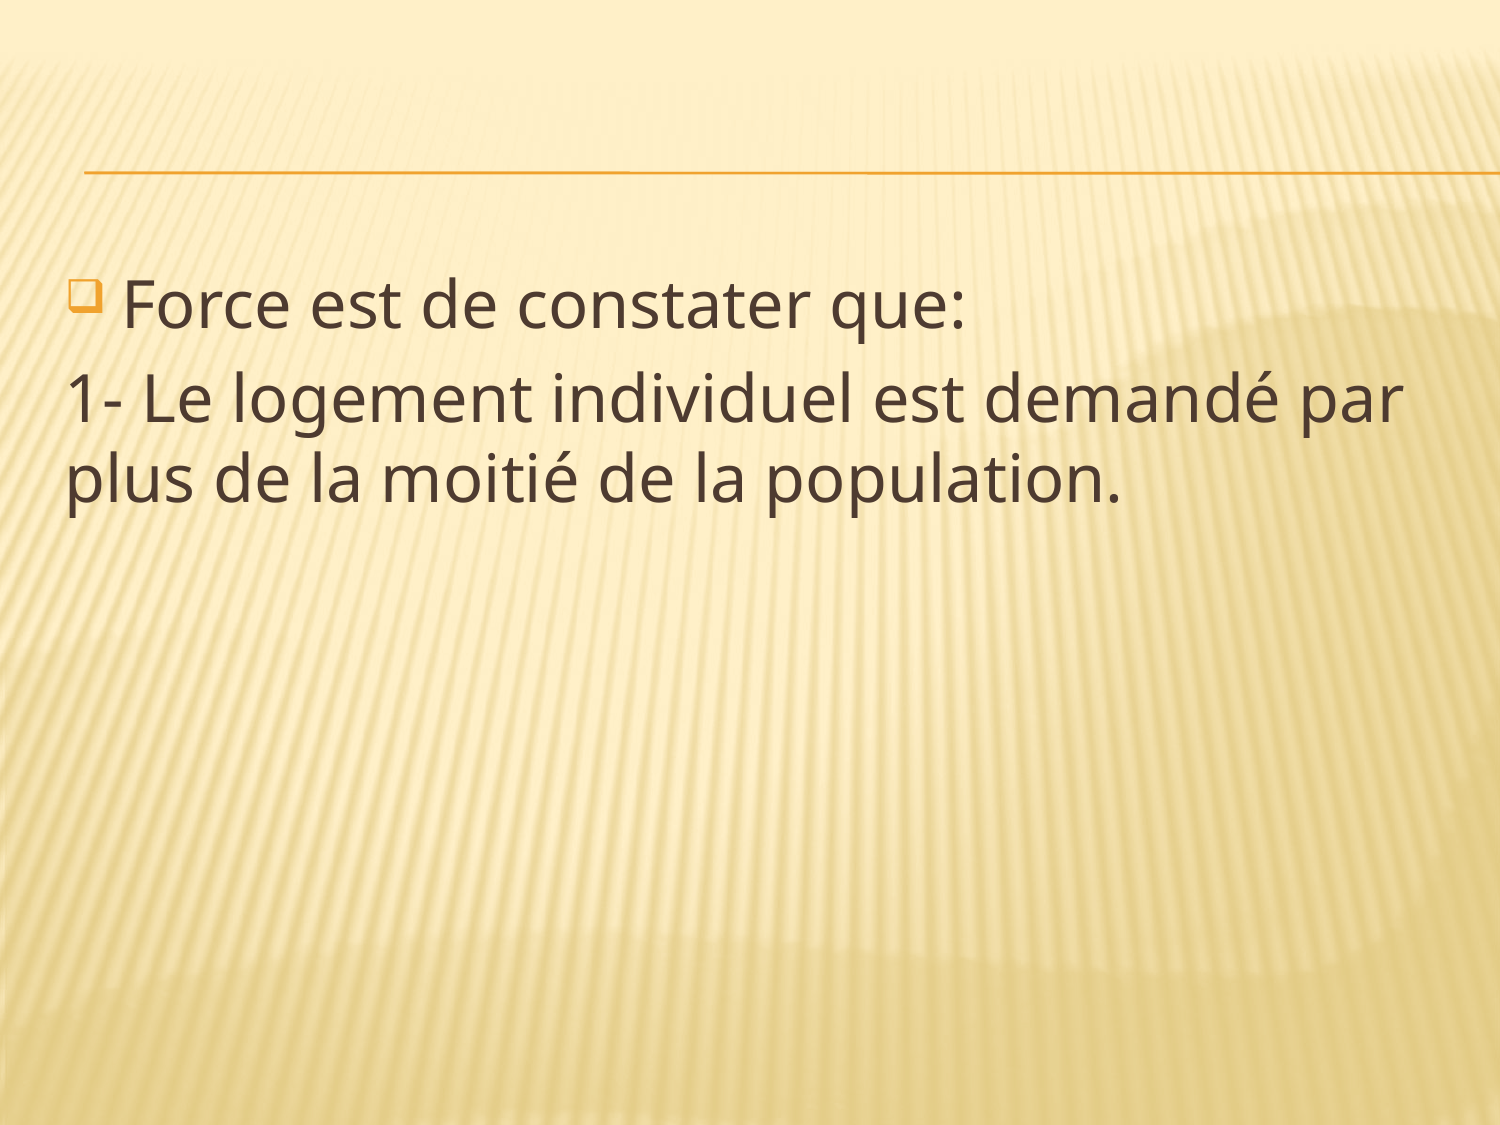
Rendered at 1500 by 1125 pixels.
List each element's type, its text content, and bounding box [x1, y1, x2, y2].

list Force est de constater que: 1- Le logement individuel est demandé par plus de la moitié de la population. [50, 254, 1475, 998]
